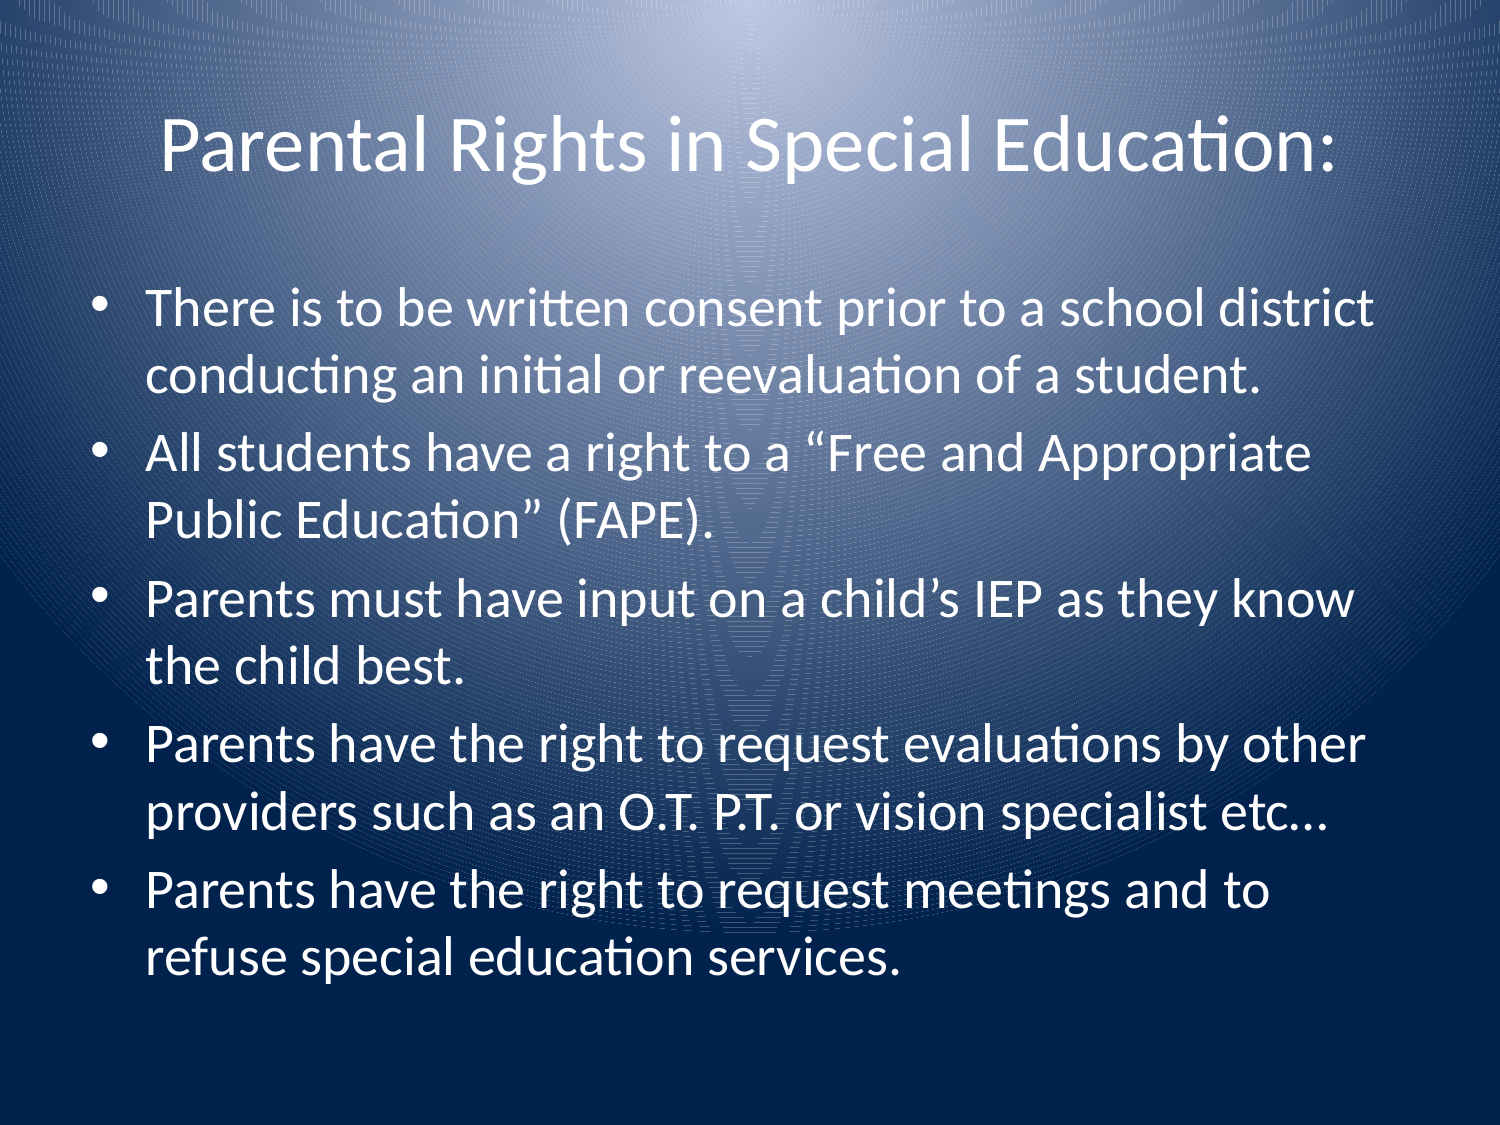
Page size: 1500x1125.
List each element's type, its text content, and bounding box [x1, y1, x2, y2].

title Parental Rights in Special Education: [75, 45, 1425, 233]
list There is to be written consent prior to a school district conducting an initial or reevaluation of a student. All students have a right to a “Free and Appropriate Public Education” (FAPE). Parents must have input on a child’s IEP as they know the child best. Parents have the right to request evaluations by other providers such as an O.T. P.T. or vision specialist etc… Parents have the right to request meetings and to refuse special education services. [75, 262, 1425, 1005]
